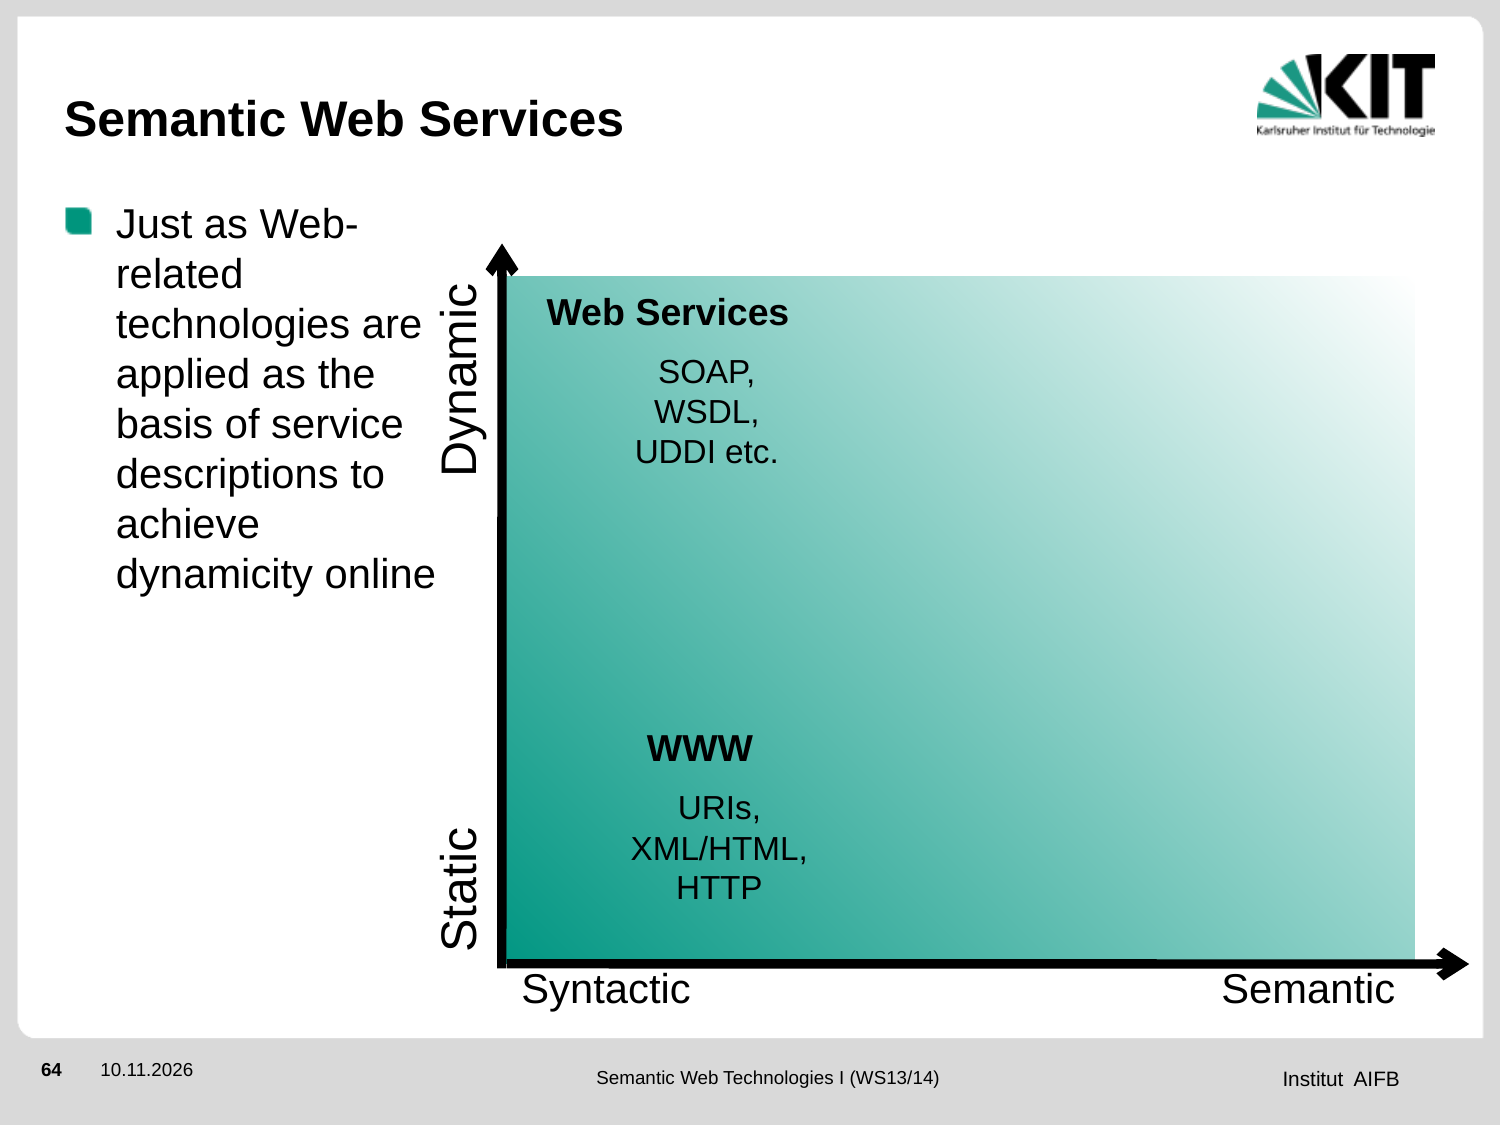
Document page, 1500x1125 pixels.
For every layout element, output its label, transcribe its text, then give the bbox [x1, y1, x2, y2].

text_box [507, 274, 1416, 959]
text_box Static [419, 742, 495, 968]
picture [0, 0, 1500, 1125]
text_box Dynamic [419, 267, 495, 493]
text_box WWW [632, 716, 820, 777]
list Just as Web-related technologies are applied as the basis of service descriptions to achieve dynamicity online [64, 196, 457, 1000]
text_box Syntactic [506, 954, 820, 963]
text_box Semantic [1206, 974, 1420, 1020]
text_box URIs, XML/HTML, HTTP [606, 779, 832, 914]
text_box Web Services [531, 280, 907, 341]
text_box SOAP, WSDL, UDDI etc. [594, 343, 820, 478]
text_box Semantic [1206, 954, 1420, 962]
title Semantic Web Services [64, 54, 1198, 147]
text_box Syntactic [506, 971, 820, 1020]
